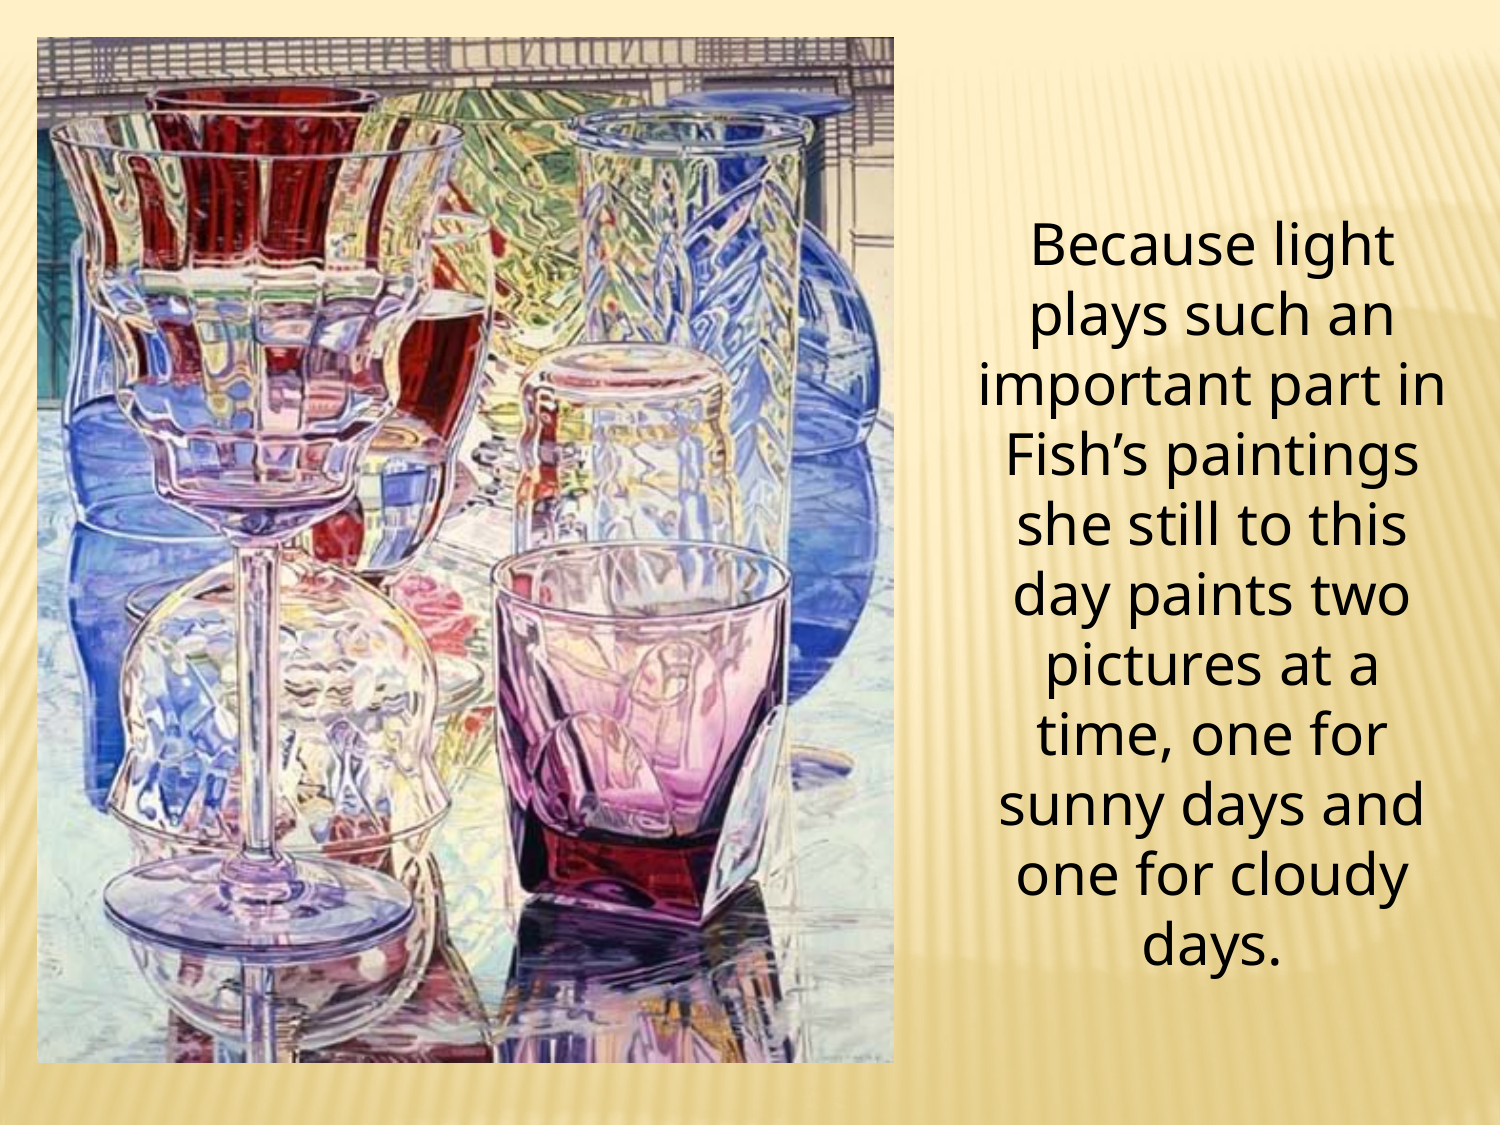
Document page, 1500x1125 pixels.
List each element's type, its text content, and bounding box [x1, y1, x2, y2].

picture [37, 37, 894, 1063]
text_box Because light plays such an important part in Fish’s paintings she still to this day paints two pictures at a time, one for sunny days and one for cloudy days. [962, 200, 1463, 985]
